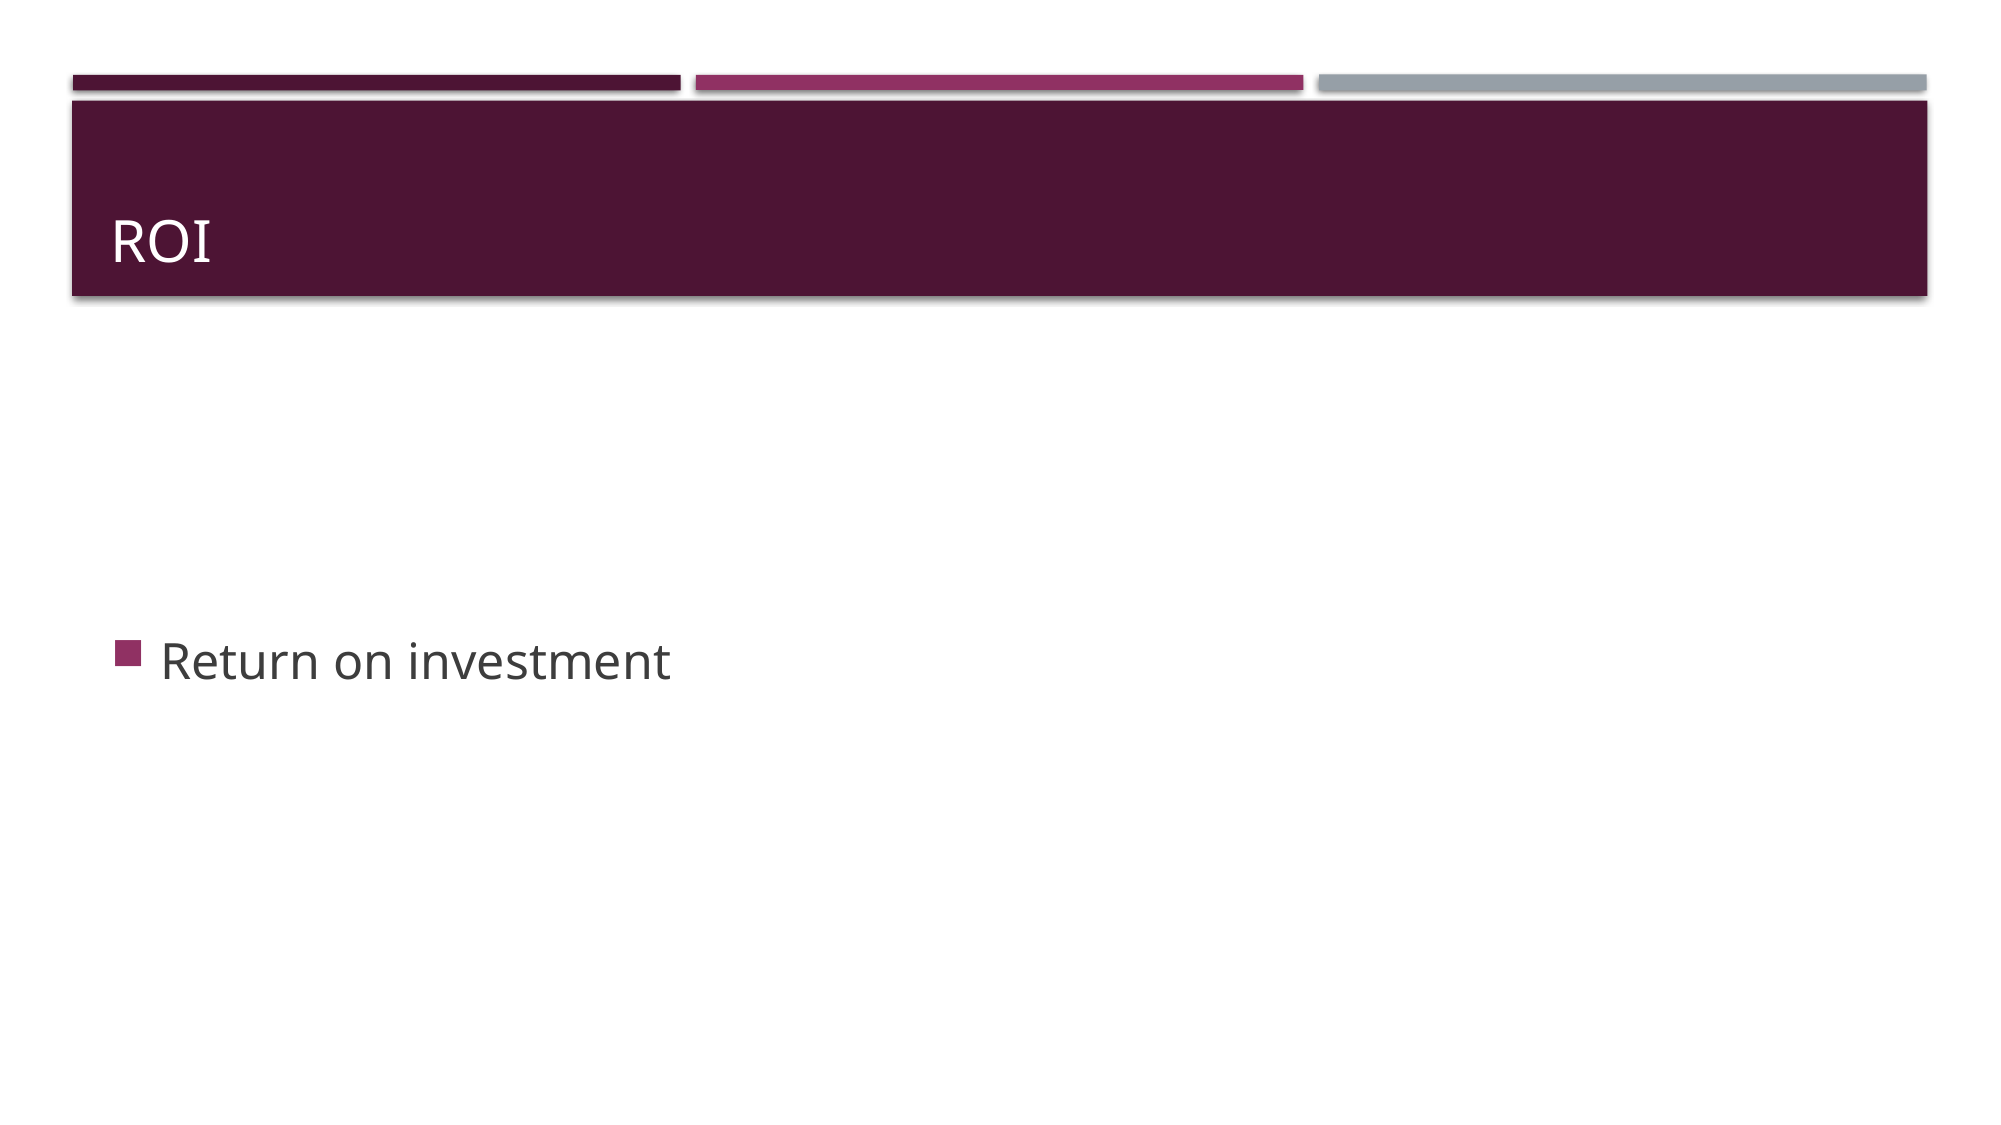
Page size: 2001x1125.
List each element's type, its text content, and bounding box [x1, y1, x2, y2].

list Return on investment [95, 357, 1905, 962]
title ROI [95, 115, 1905, 282]
